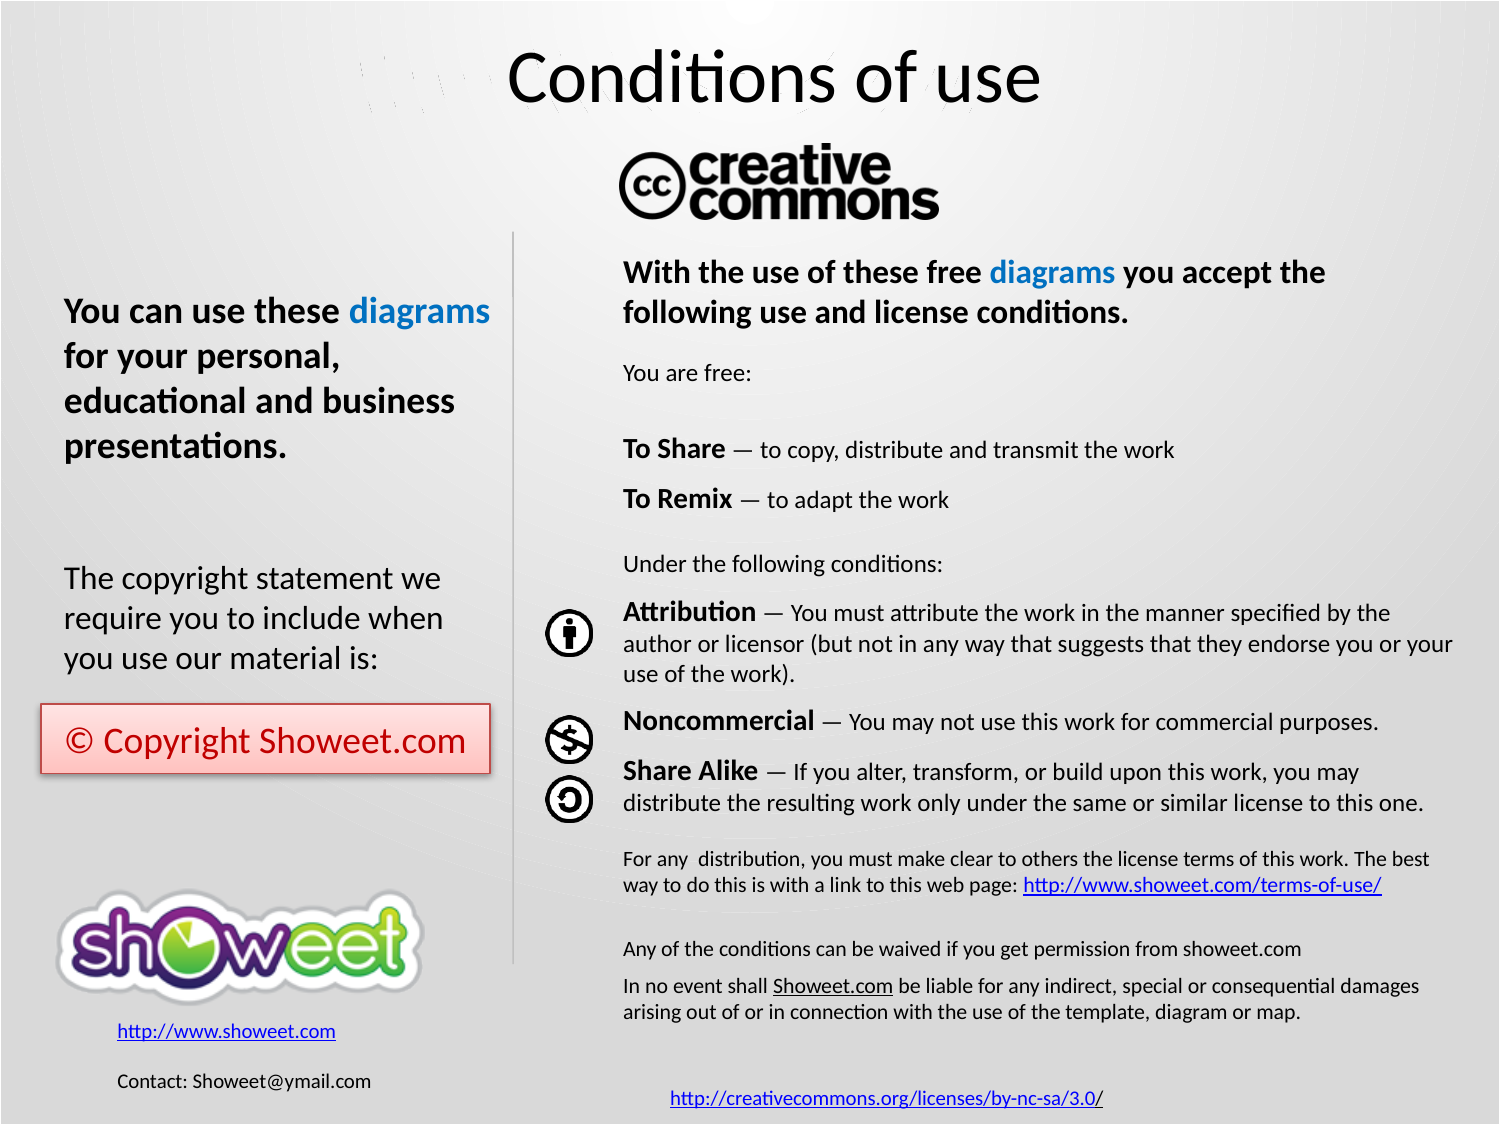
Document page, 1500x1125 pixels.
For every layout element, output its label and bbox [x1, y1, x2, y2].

picture [619, 143, 940, 221]
picture [545, 774, 593, 823]
text_box [0, 0, 1500, 1125]
picture [544, 609, 593, 658]
picture [50, 884, 433, 1044]
picture [545, 715, 593, 764]
